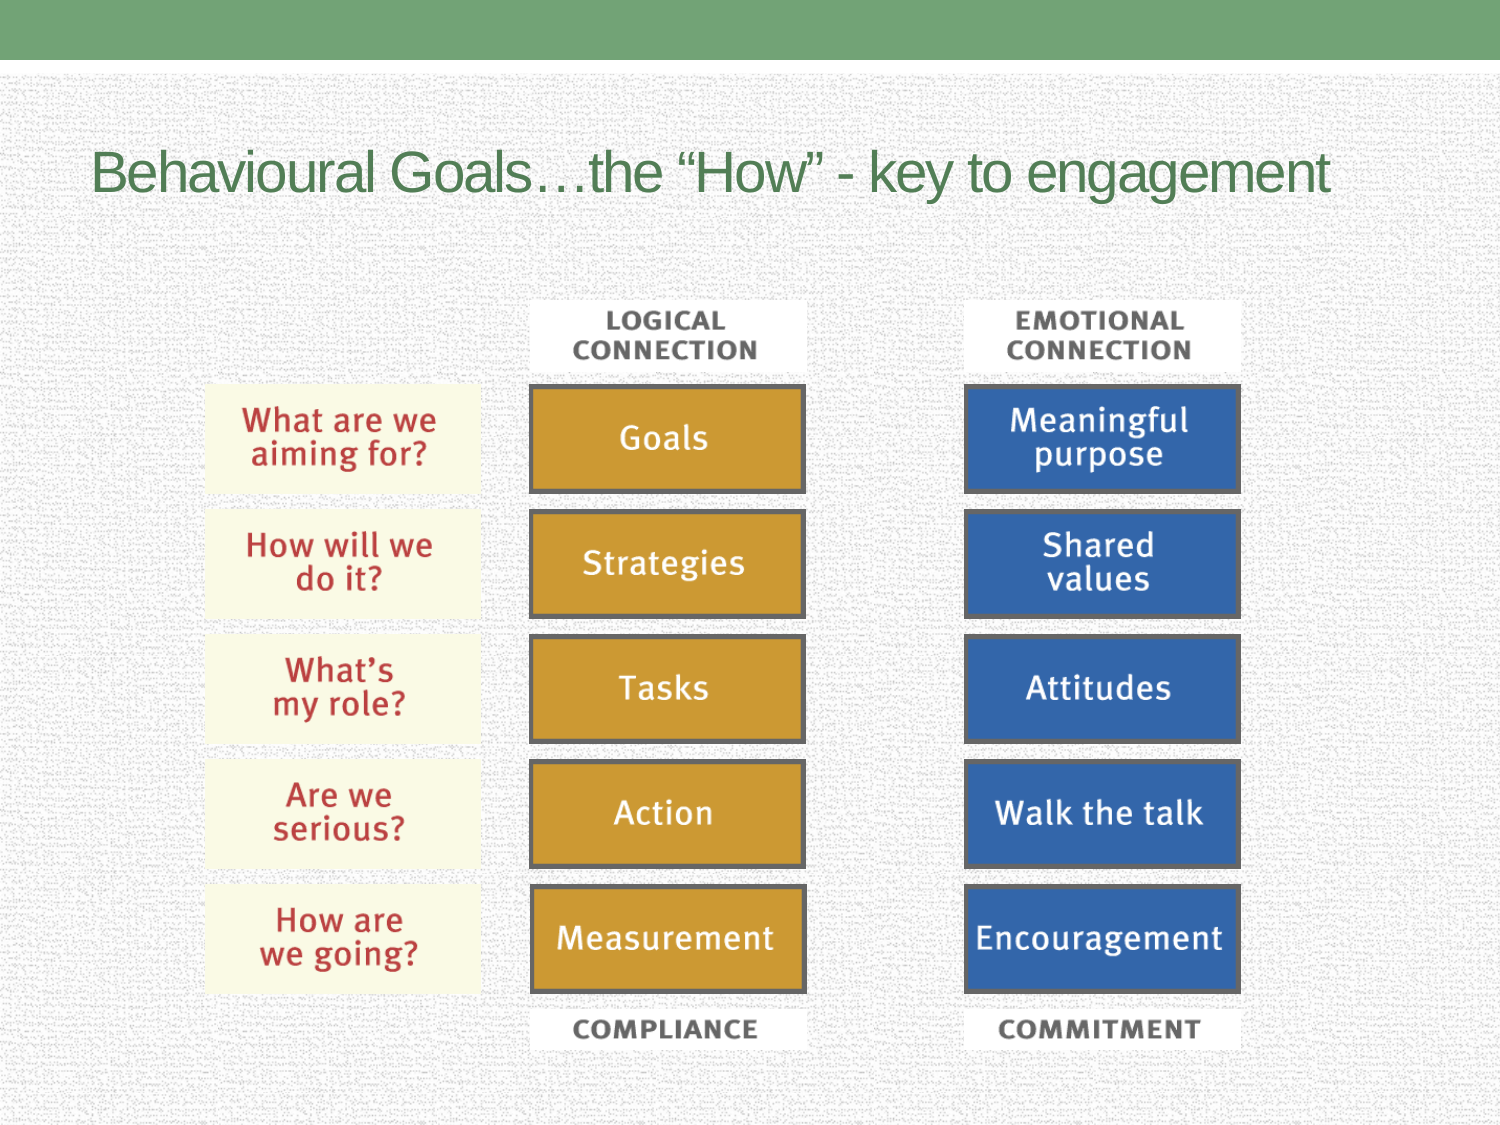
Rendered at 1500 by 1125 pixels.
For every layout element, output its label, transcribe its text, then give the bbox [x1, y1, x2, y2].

picture [964, 758, 1241, 870]
title Behavioural Goals…the “How” - key to engagement [75, 87, 1425, 250]
picture [964, 300, 1241, 372]
picture [964, 1008, 1241, 1051]
picture [964, 383, 1241, 495]
picture [964, 633, 1241, 745]
picture [529, 1008, 807, 1051]
picture [528, 633, 806, 745]
picture [204, 883, 482, 995]
picture [529, 300, 807, 372]
picture [964, 508, 1241, 620]
picture [528, 383, 806, 495]
picture [204, 633, 482, 745]
picture [204, 383, 482, 495]
picture [528, 758, 806, 870]
picture [204, 758, 482, 870]
picture [204, 508, 482, 620]
picture [964, 883, 1241, 995]
picture [529, 883, 807, 995]
picture [528, 508, 806, 620]
